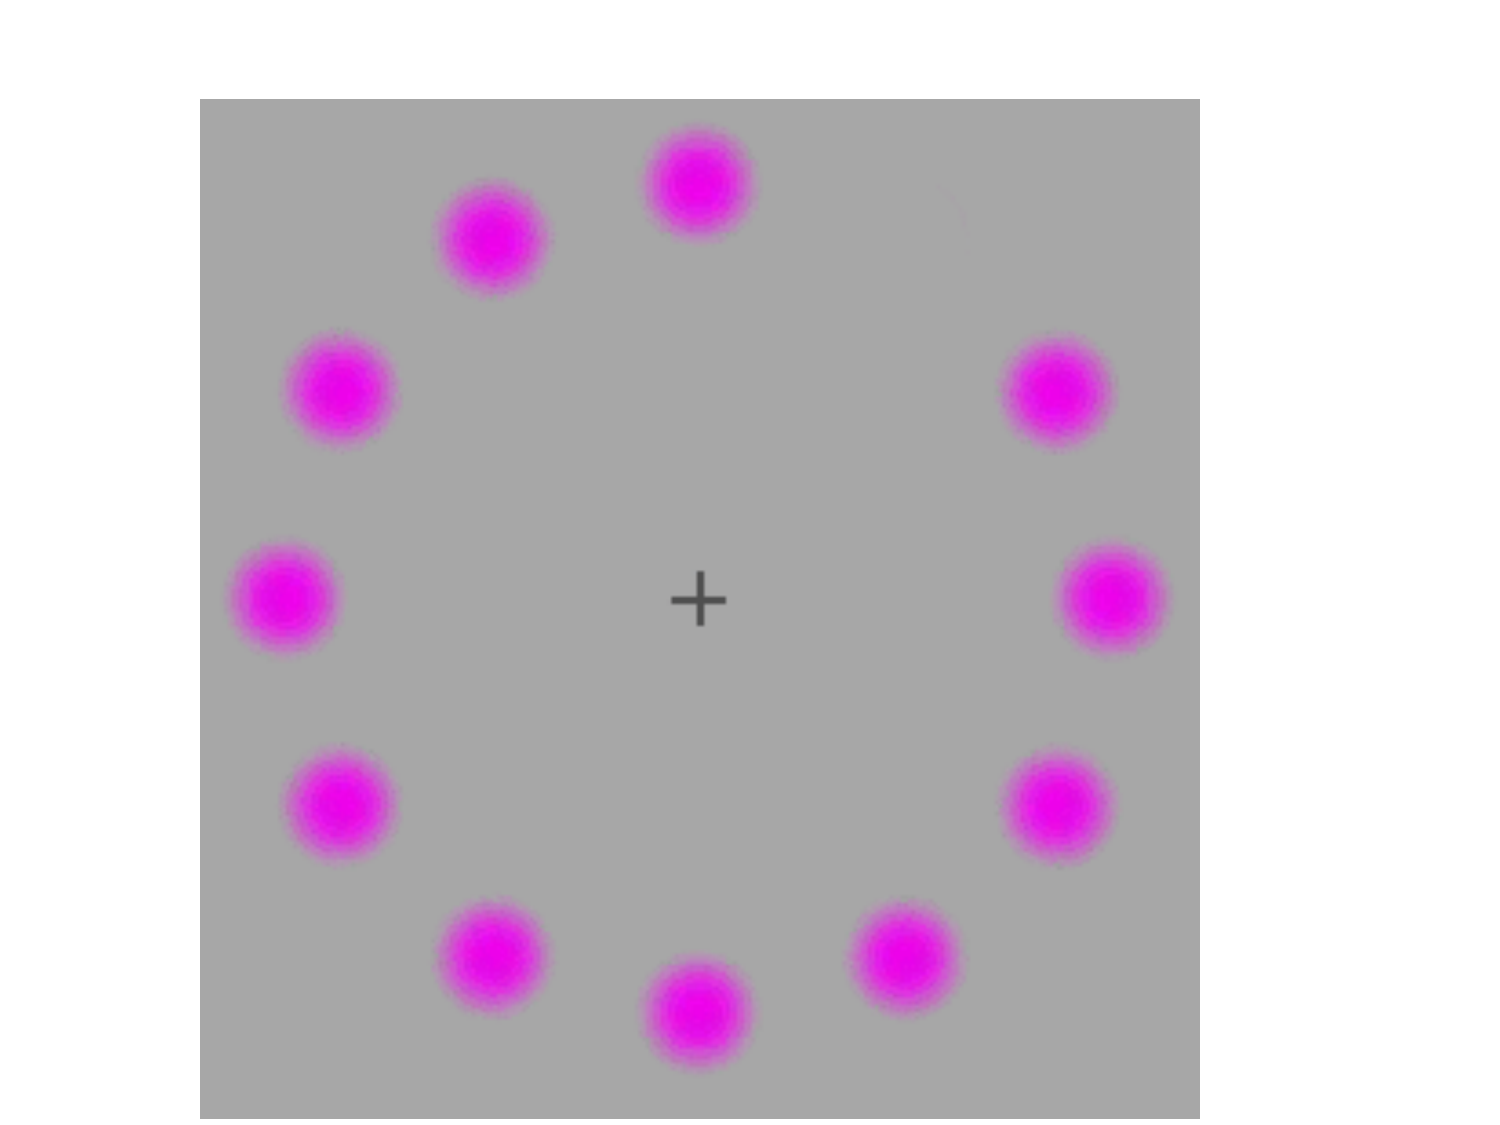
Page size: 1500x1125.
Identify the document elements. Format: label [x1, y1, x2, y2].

picture [199, 99, 1201, 1119]
